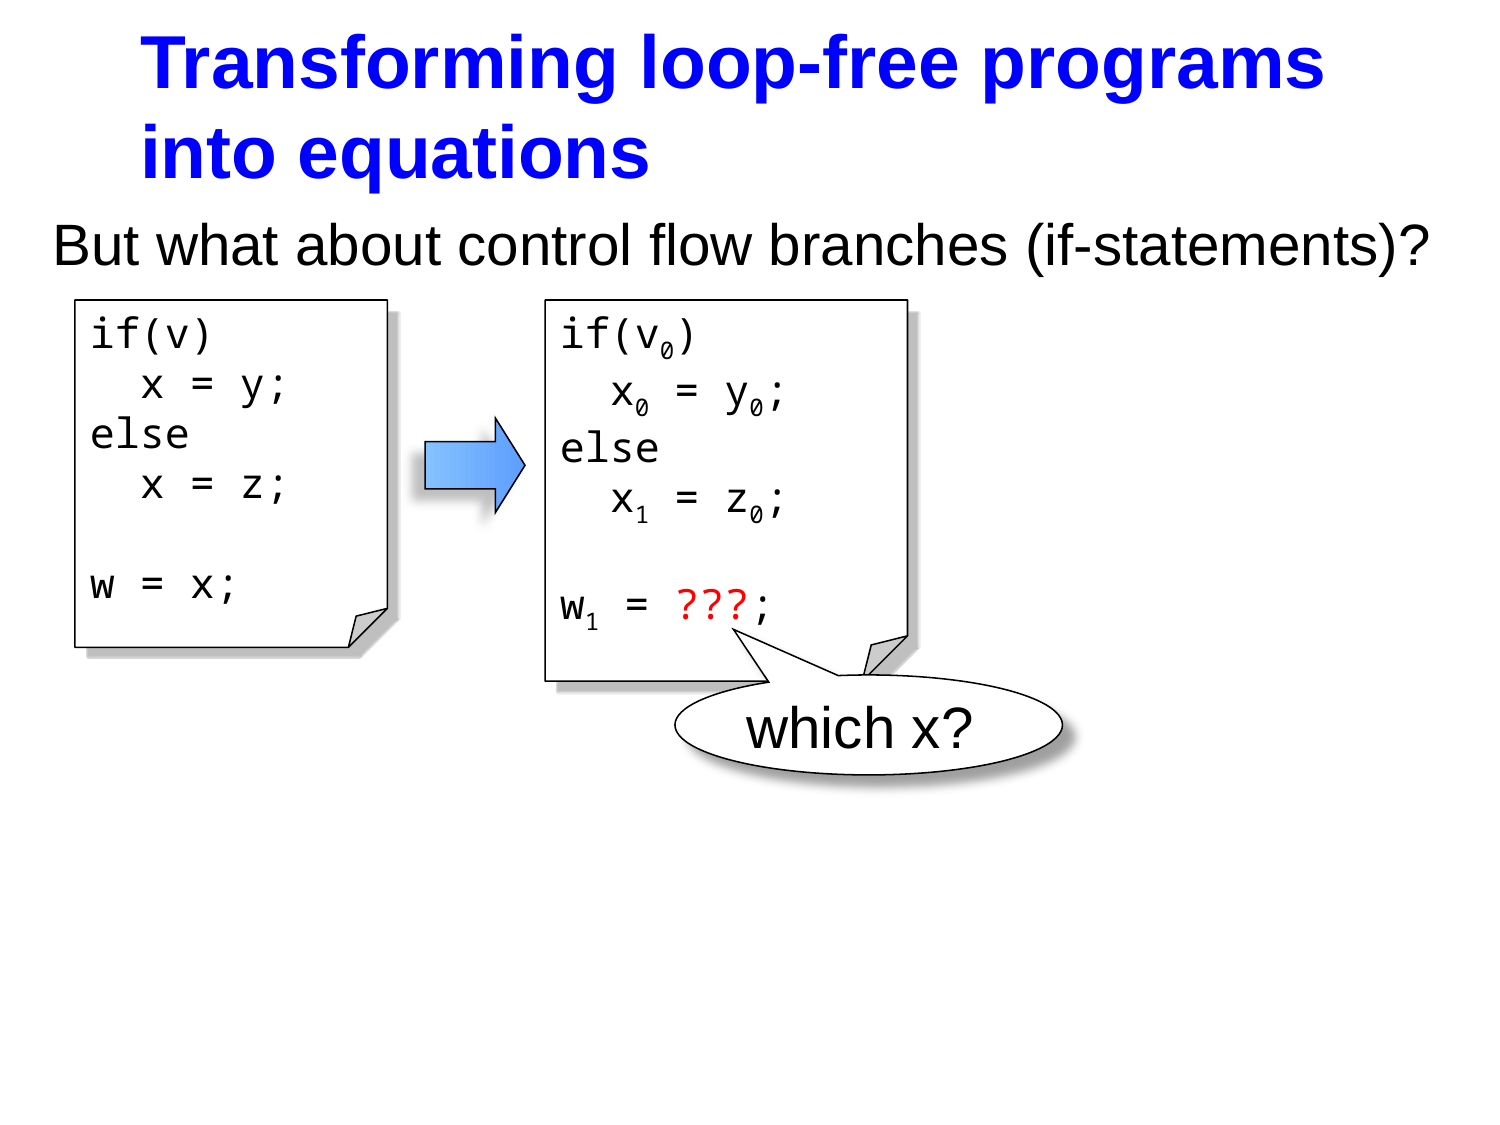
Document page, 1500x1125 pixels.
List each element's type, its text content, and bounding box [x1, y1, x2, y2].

text_box if(v0) x0 = y0; else x1 = z0; w1 = ???; [545, 299, 908, 682]
text_box if(v) x = y; else x = z; w = x; [74, 299, 388, 648]
list But what about control flow branches (if-statements)? [37, 199, 1500, 1051]
title Transforming loop-free programs into equations [124, 31, 1476, 176]
text_box which x? [674, 629, 1063, 775]
text_box [425, 418, 526, 513]
